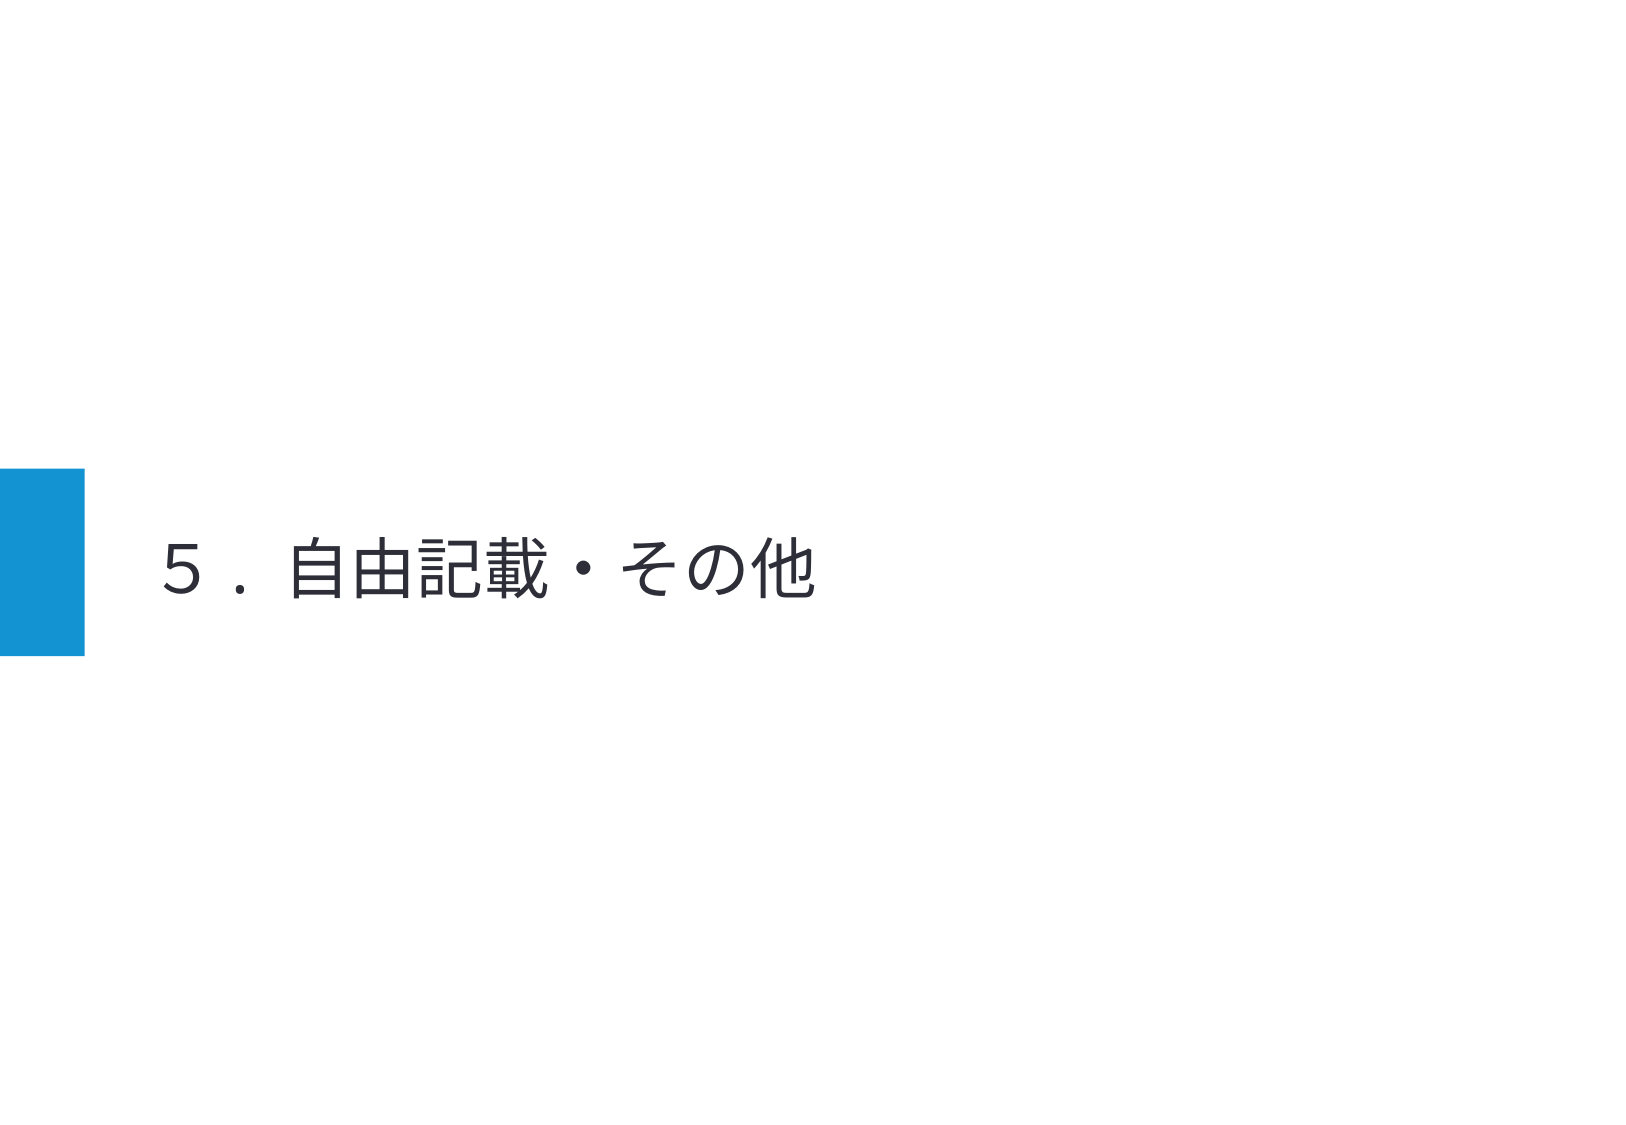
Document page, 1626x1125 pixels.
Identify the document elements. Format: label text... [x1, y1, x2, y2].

list ５. 自由記載・その他 [134, 463, 1341, 662]
